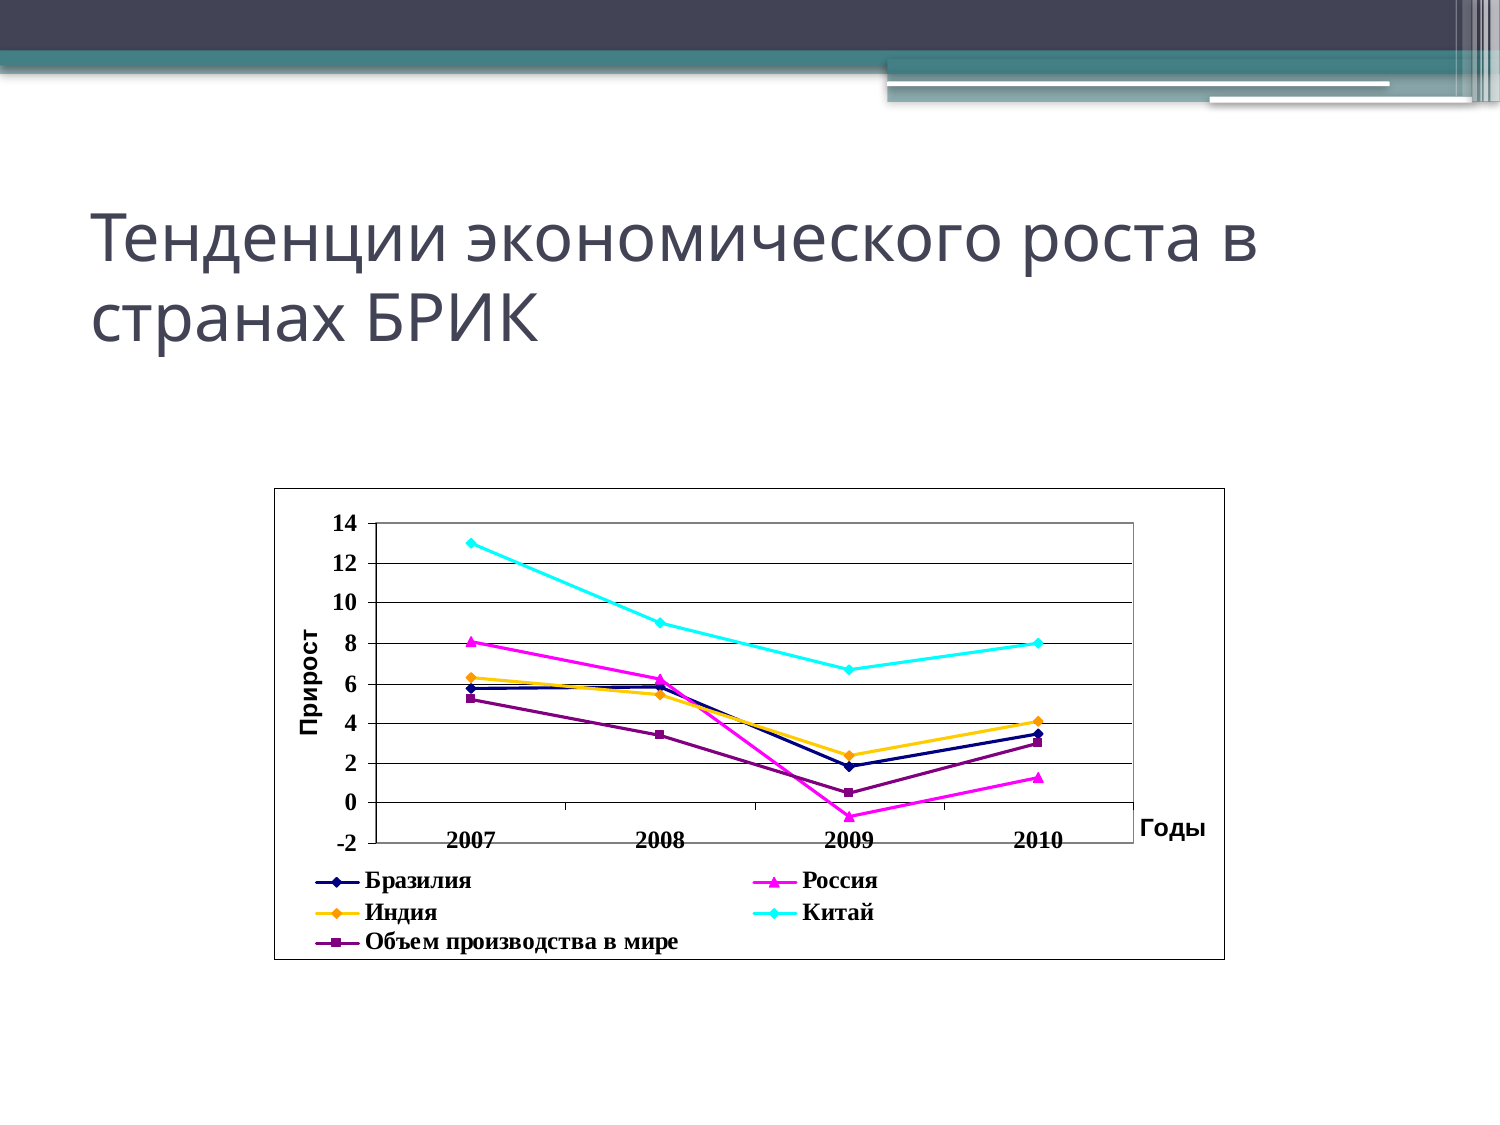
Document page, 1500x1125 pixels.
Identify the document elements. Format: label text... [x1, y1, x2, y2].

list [266, 480, 1234, 967]
title Тенденции экономического роста в странах БРИК [74, 187, 1426, 363]
